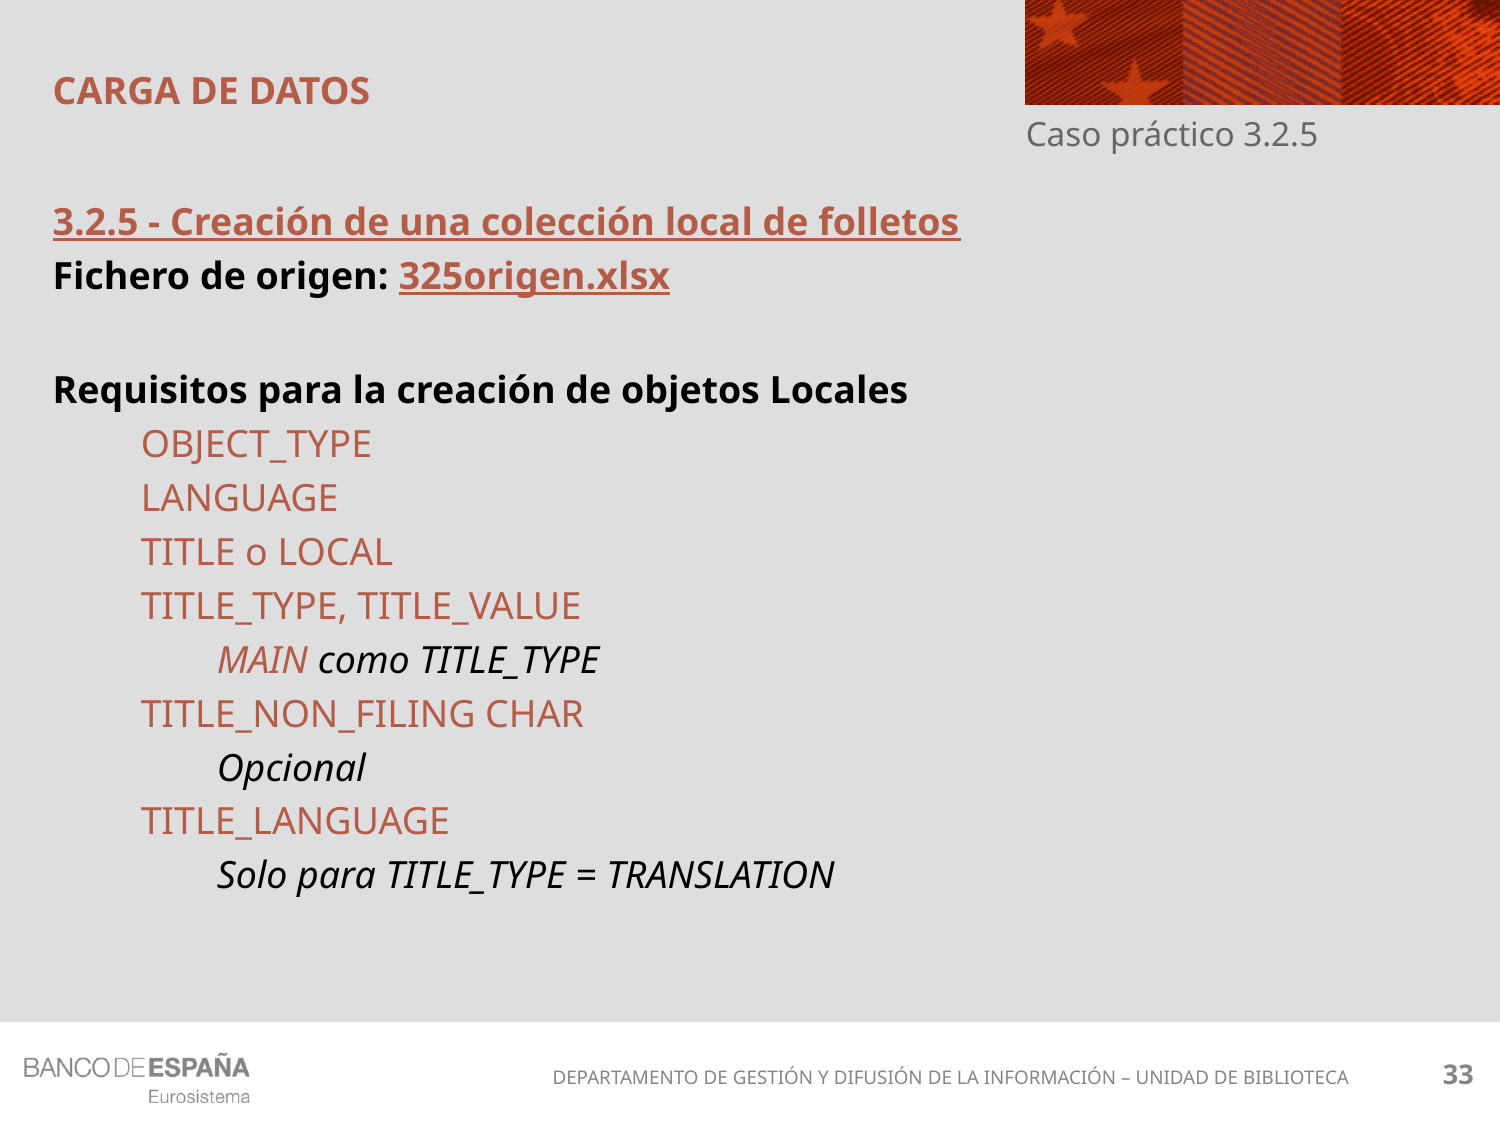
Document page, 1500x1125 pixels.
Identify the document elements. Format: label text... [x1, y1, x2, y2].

picture [1025, 0, 1500, 105]
list Caso práctico 3.2.5 [1025, 108, 1500, 164]
title CARGA DE DATOS [37, 18, 1011, 162]
list 3.2.5 - Creación de una colección local de folletos Fichero de origen: 325origen.xlsx Requisitos para la creación de objetos Locales OBJECT_TYPE LANGUAGE TITLE o LOCAL TITLE_TYPE, TITLE_VALUE MAIN como TITLE_TYPE TITLE_NON_FILING CHAR Opcional TITLE_LANGUAGE Solo para TITLE_TYPE = TRANSLATION [37, 196, 1445, 1012]
picture [24, 1052, 250, 1103]
slide_number 33 [1415, 1050, 1474, 1098]
